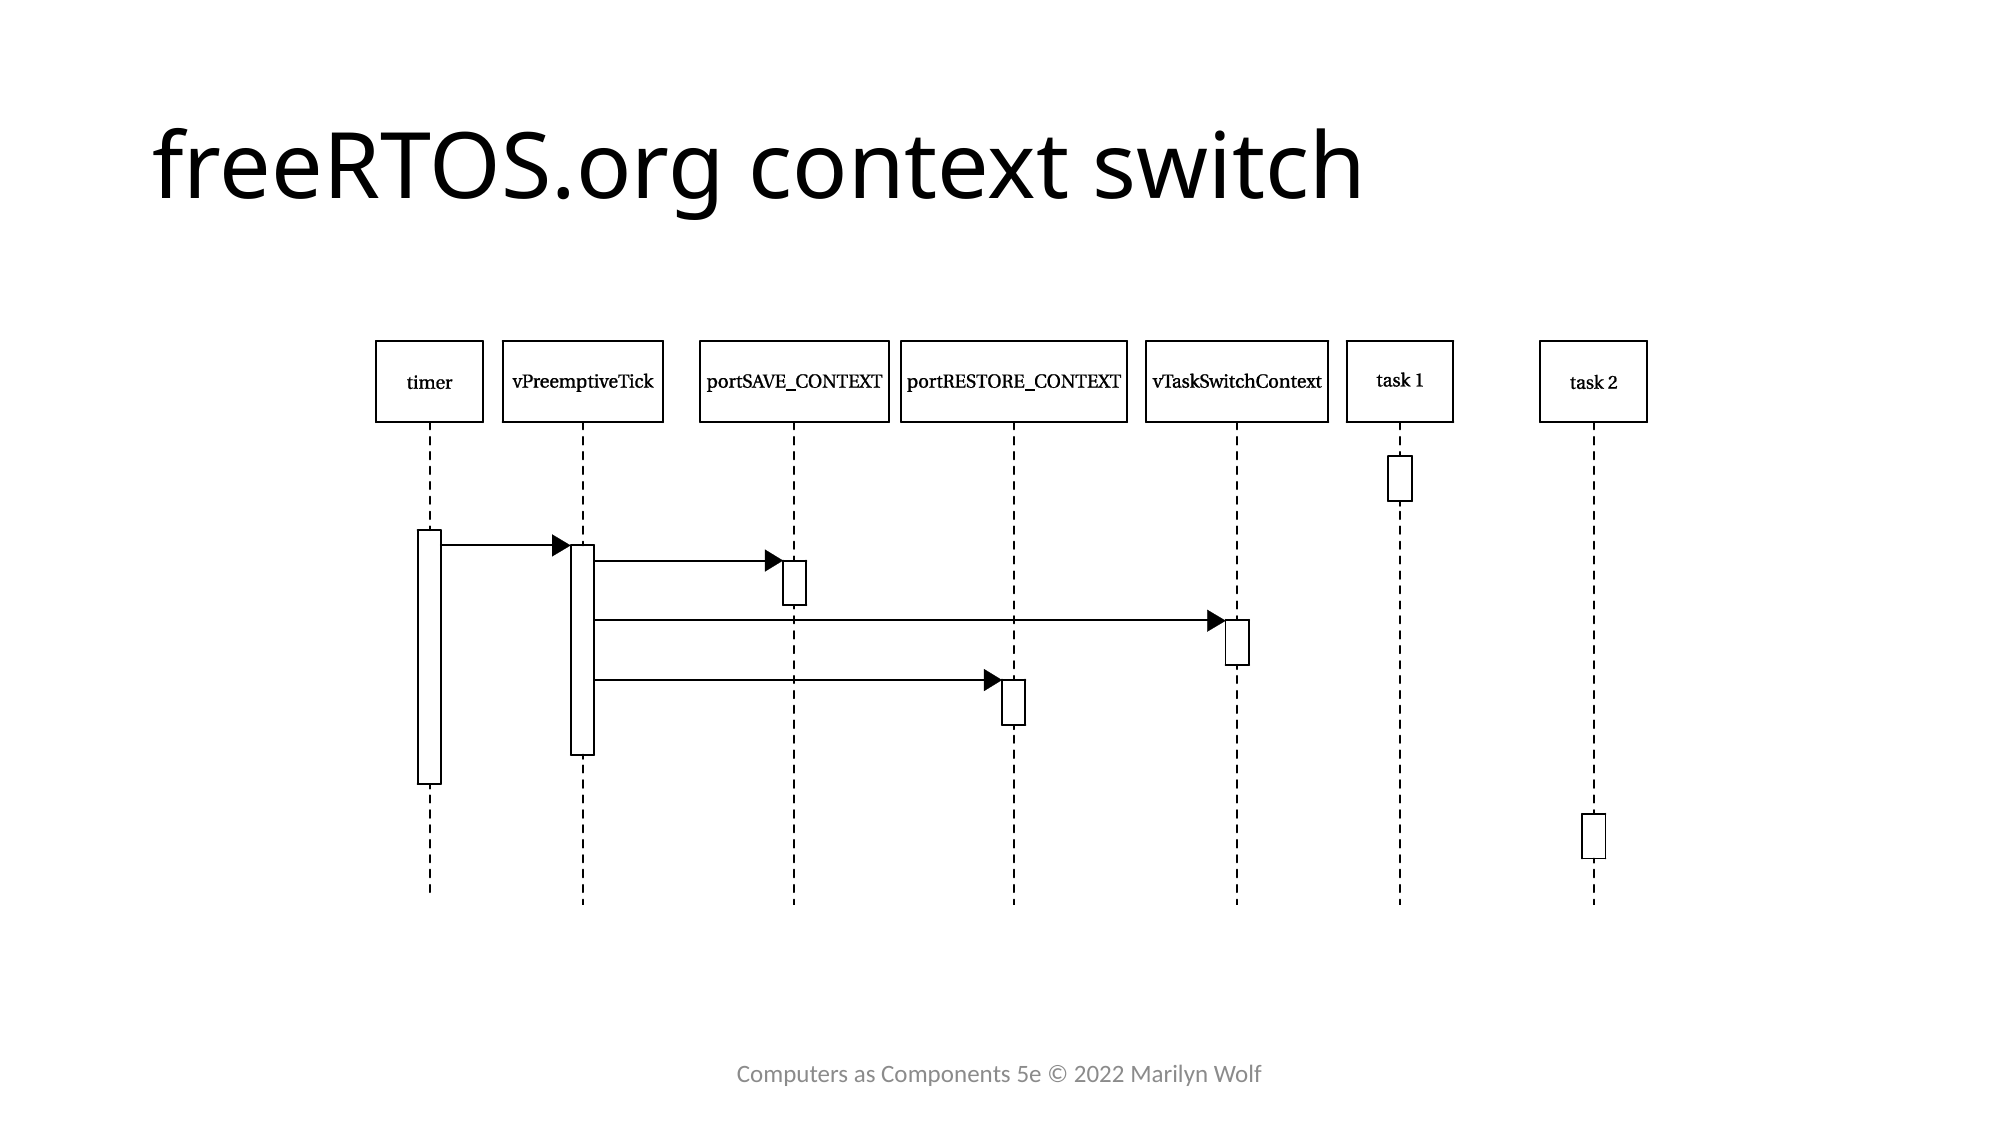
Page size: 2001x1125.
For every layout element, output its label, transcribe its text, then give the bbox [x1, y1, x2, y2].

footer Computers as Components 5e © 2022 Marilyn Wolf [662, 1042, 1338, 1103]
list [374, 337, 1652, 905]
title freeRTOS.org context switch [137, 59, 1863, 278]
